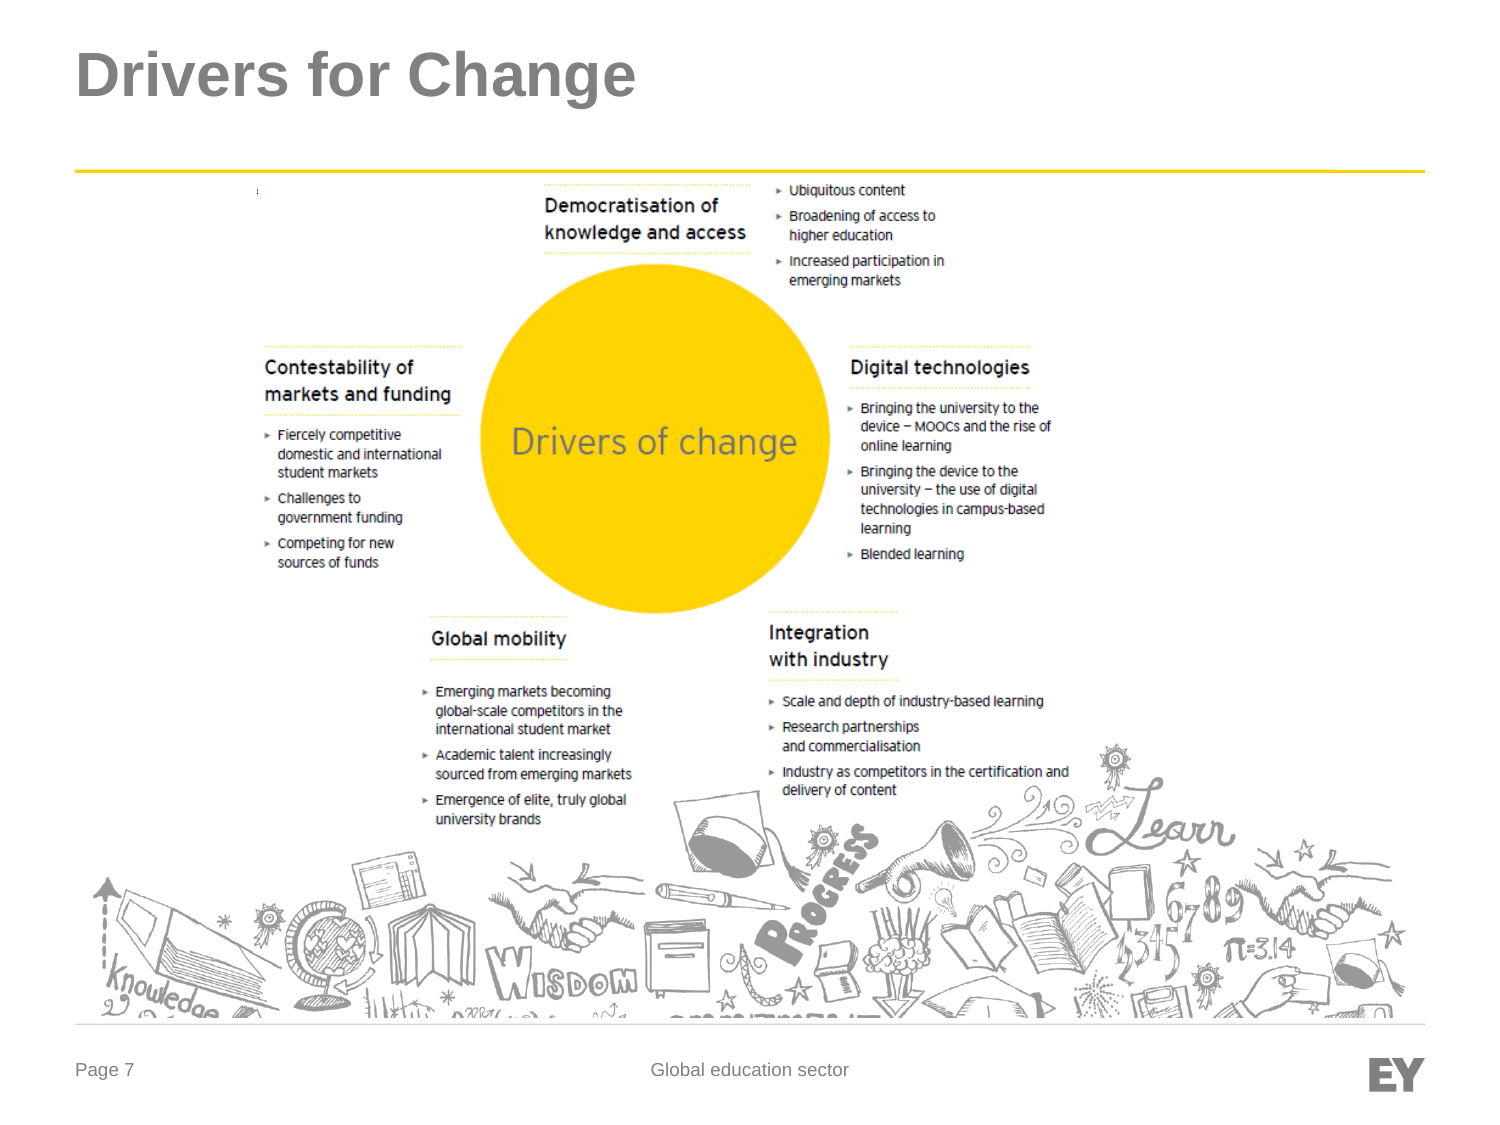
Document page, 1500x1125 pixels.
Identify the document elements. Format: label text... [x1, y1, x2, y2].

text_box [257, 176, 1076, 741]
picture [78, 743, 1426, 1018]
title Drivers for Change [75, 45, 1425, 170]
